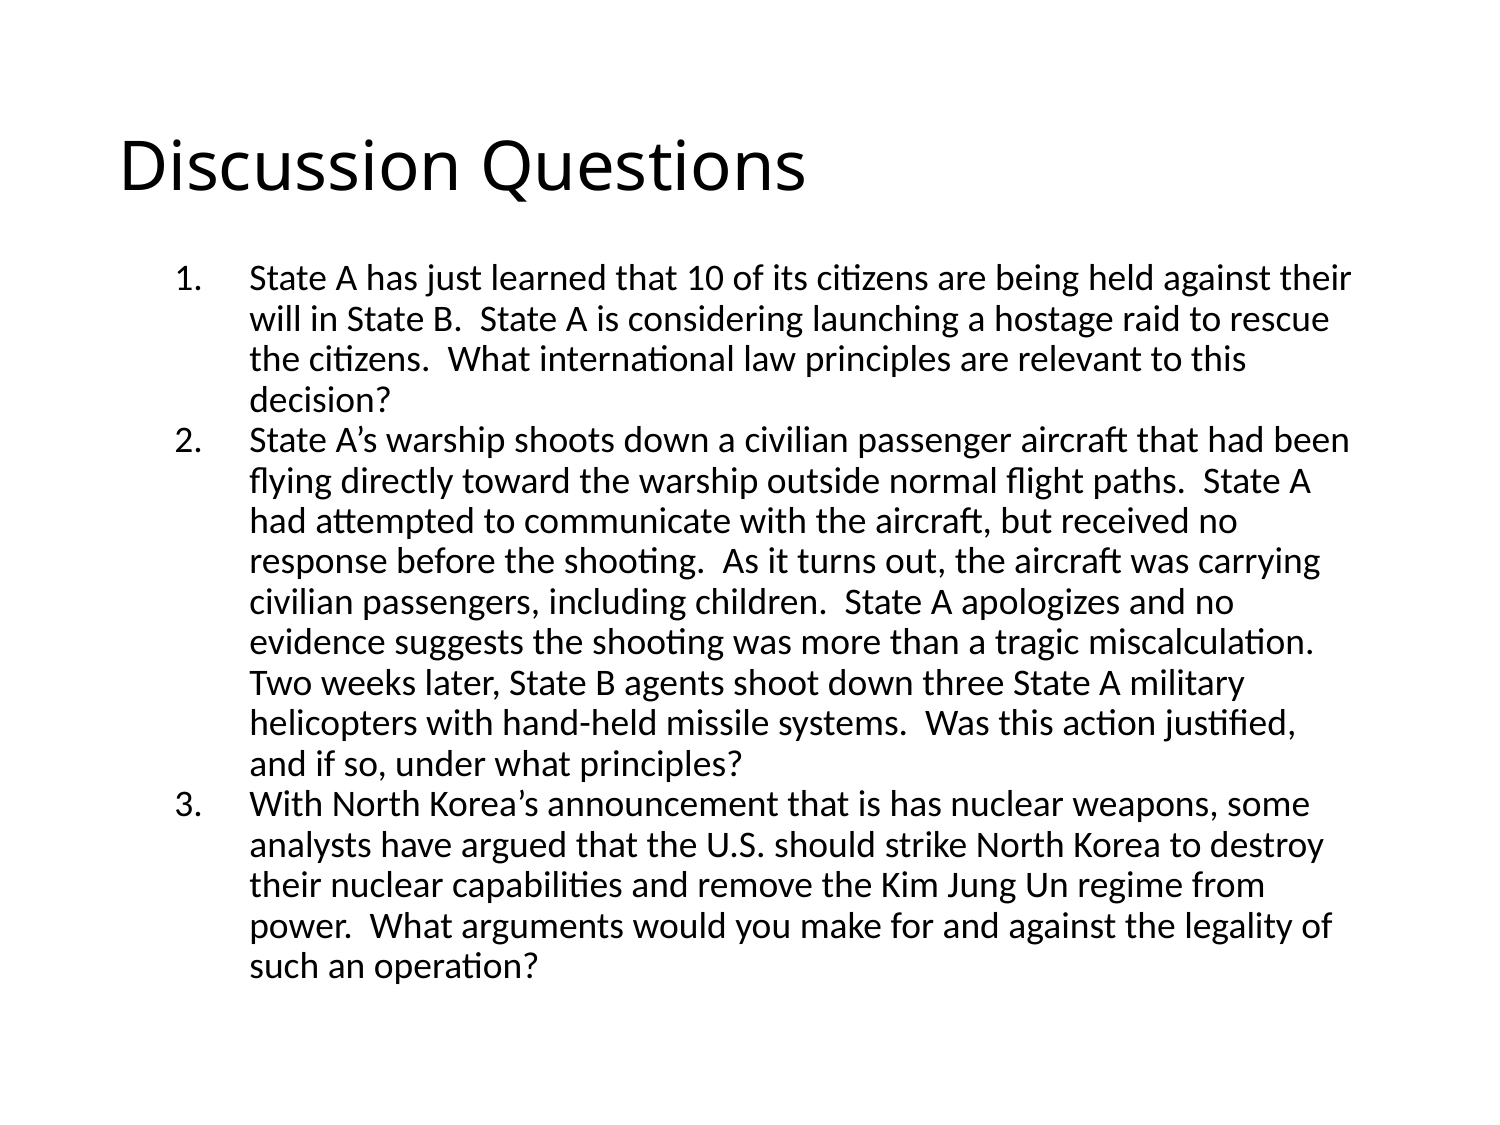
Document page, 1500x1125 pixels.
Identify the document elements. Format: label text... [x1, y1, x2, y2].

list State A has just learned that 10 of its citizens are being held against their will in State B. State A is considering launching a hostage raid to rescue the citizens. What international law principles are relevant to this decision? State A’s warship shoots down a civilian passenger aircraft that had been flying directly toward the warship outside normal flight paths. State A had attempted to communicate with the aircraft, but received no response before the shooting. As it turns out, the aircraft was carrying civilian passengers, including children. State A apologizes and no evidence suggests the shooting was more than a tragic miscalculation. Two weeks later, State B agents shoot down three State A military helicopters with hand-held missile systems. Was this action justified, and if so, under what principles? With North Korea’s announcement that is has nuclear weapons, some analysts have argued that the U.S. should strike North Korea to destroy their nuclear capabilities and remove the Kim Jung Un regime from power. What arguments would you make for and against the legality of such an operation? [102, 250, 1369, 965]
title Discussion Questions [102, 59, 1398, 278]
